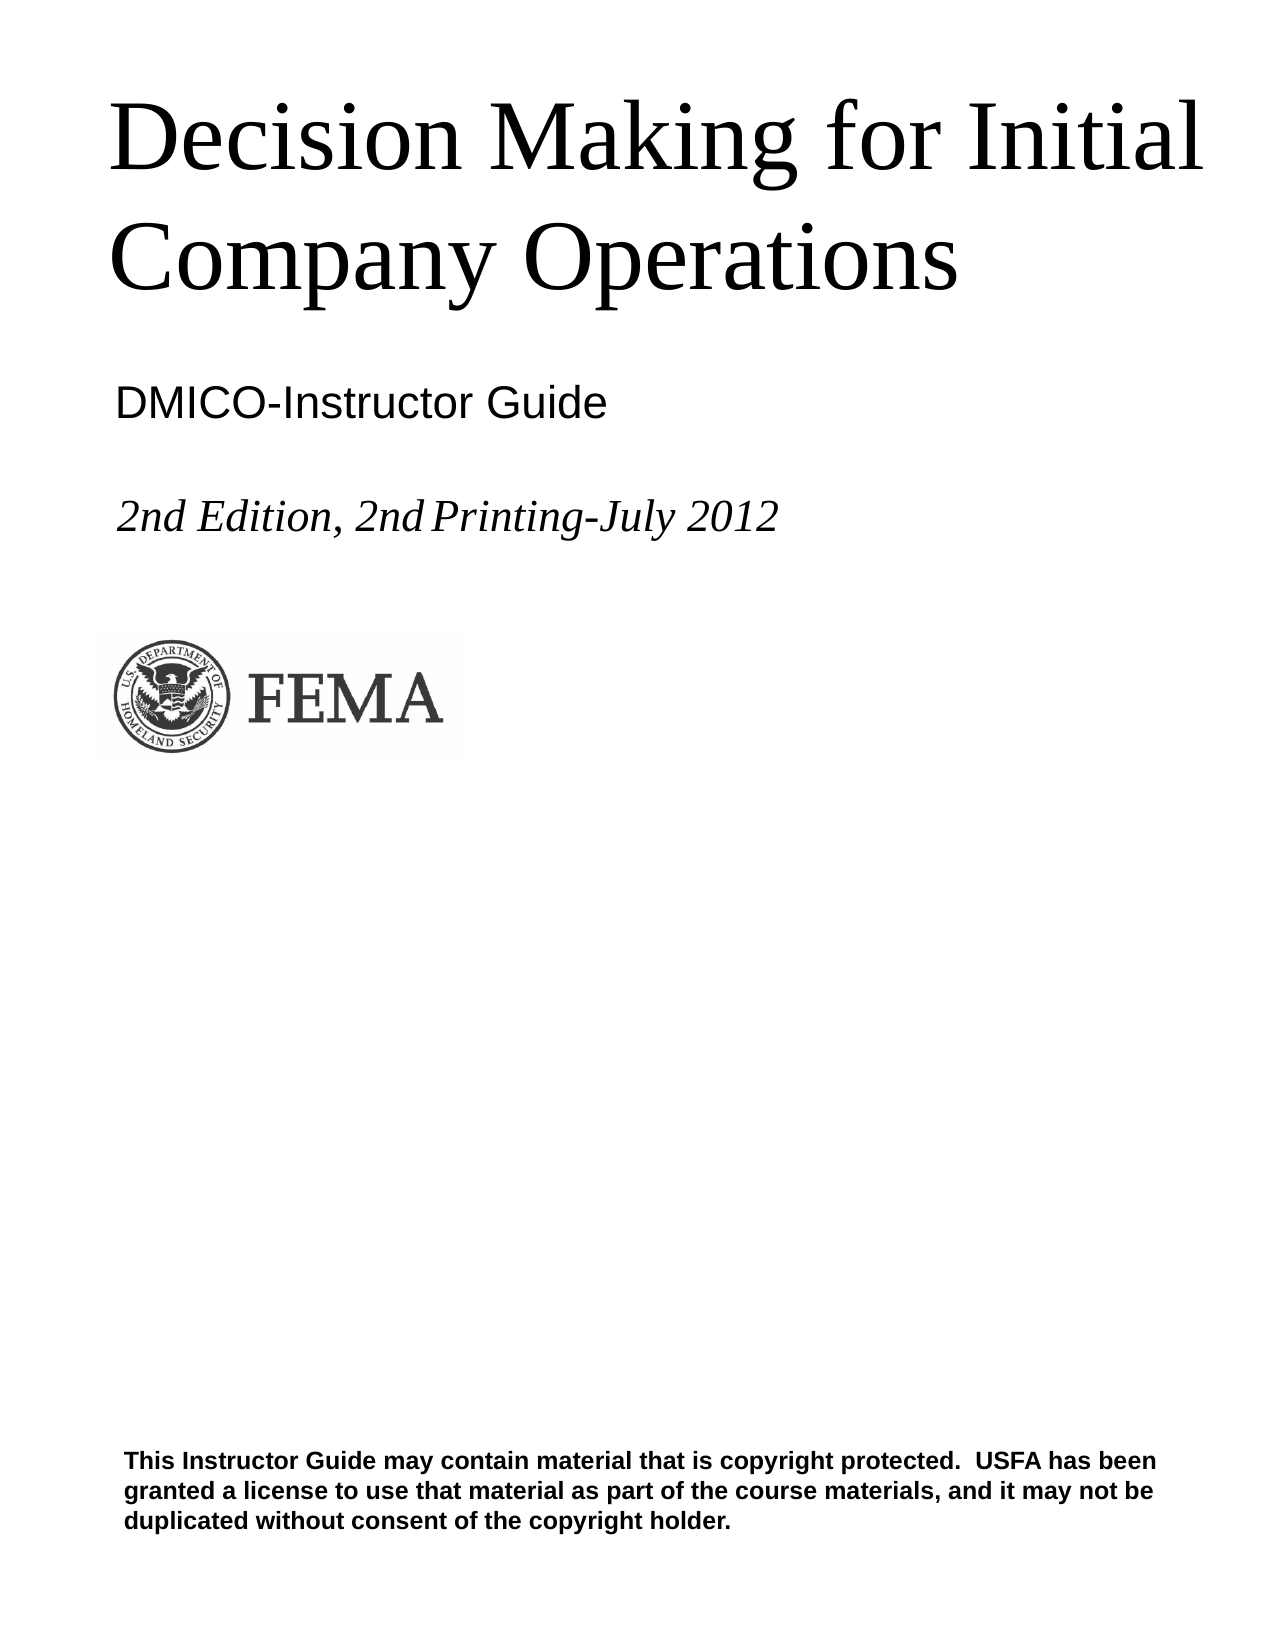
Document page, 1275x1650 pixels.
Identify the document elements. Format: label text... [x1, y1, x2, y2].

text_box DMICO-Instructor Guide [98, 364, 626, 491]
picture [92, 632, 462, 763]
text_box This Instructor Guide may contain material that is copyright protected. USFA has been granted a license to use that material as part of the course materials, and it may not be duplicated without consent of the copyright holder. [106, 1436, 1251, 1543]
text_box Decision Making for Initial Company Operations [91, 61, 1275, 418]
text_box 2nd Edition, 2nd Printing-July 2012 [100, 477, 820, 550]
